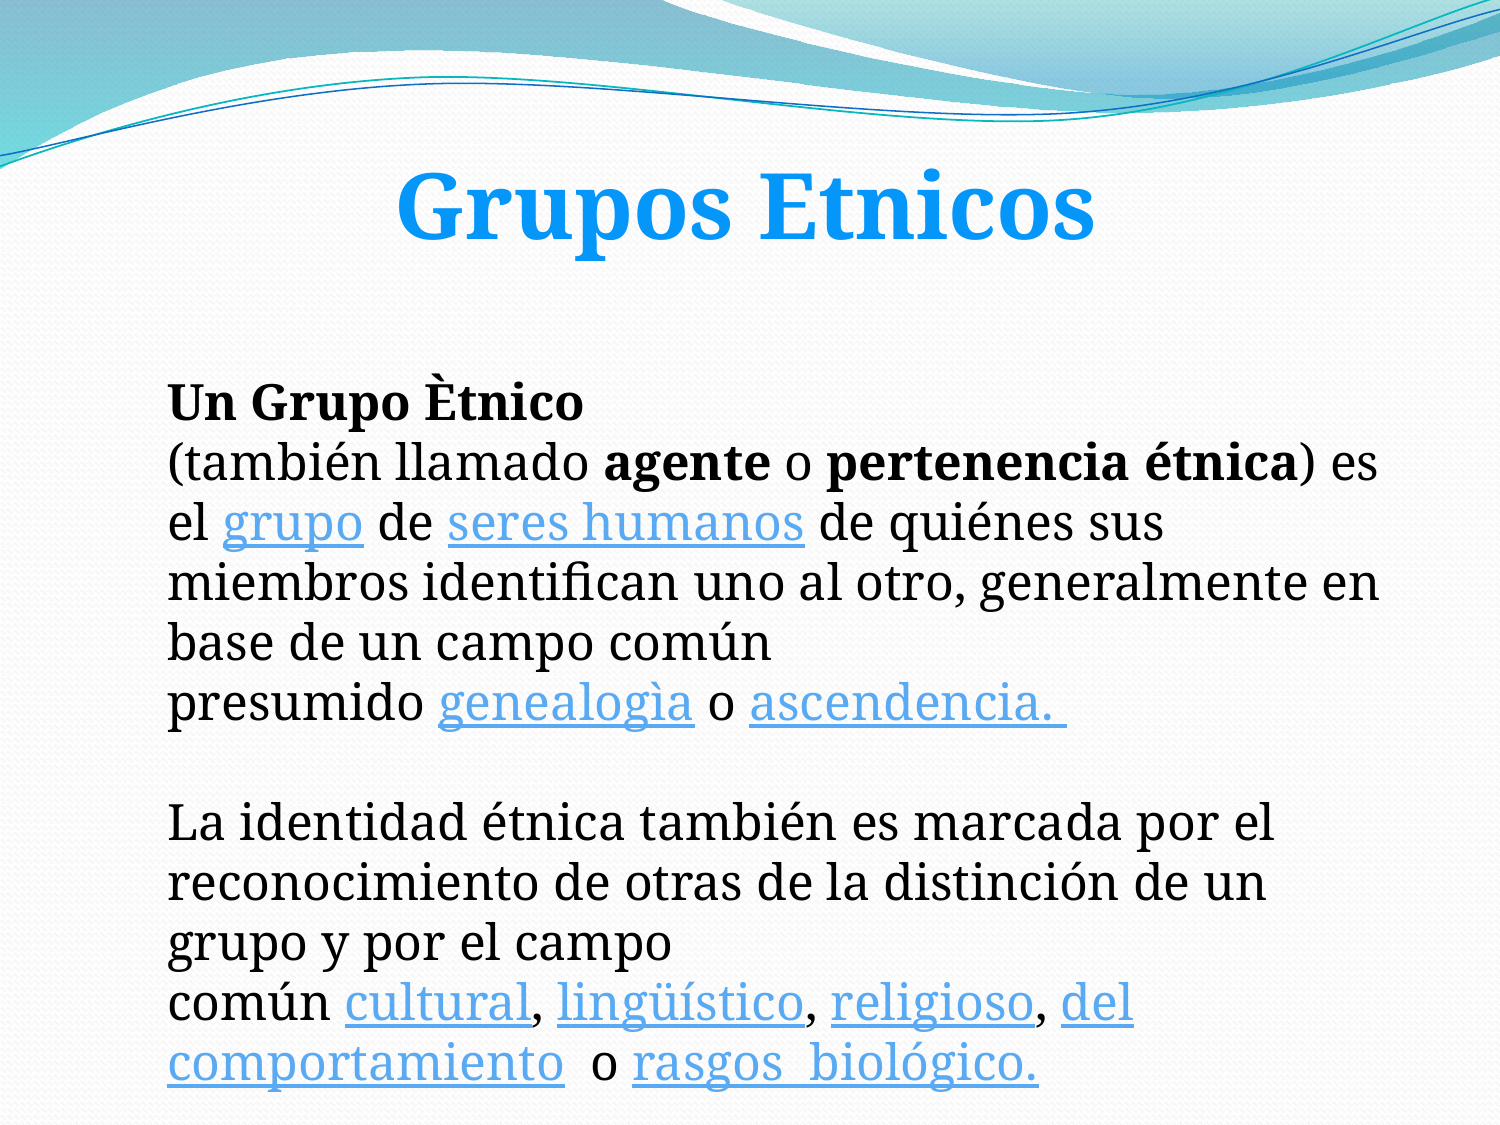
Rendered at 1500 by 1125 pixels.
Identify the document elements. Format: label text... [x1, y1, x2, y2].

text_box Grupos Etnicos [379, 140, 1114, 266]
text_box Un Grupo Ètnico (también llamado agente o pertenencia étnica) es el grupo de seres humanos de quiénes sus miembros identifican uno al otro, generalmente en base de un campo común presumido genealogìa o ascendencia. La identidad étnica también es marcada por el reconocimiento de otras de la distinción de un grupo y por el campo común cultural, lingüístico, religioso, del comportamiento o rasgos biológico. [152, 363, 1418, 1098]
